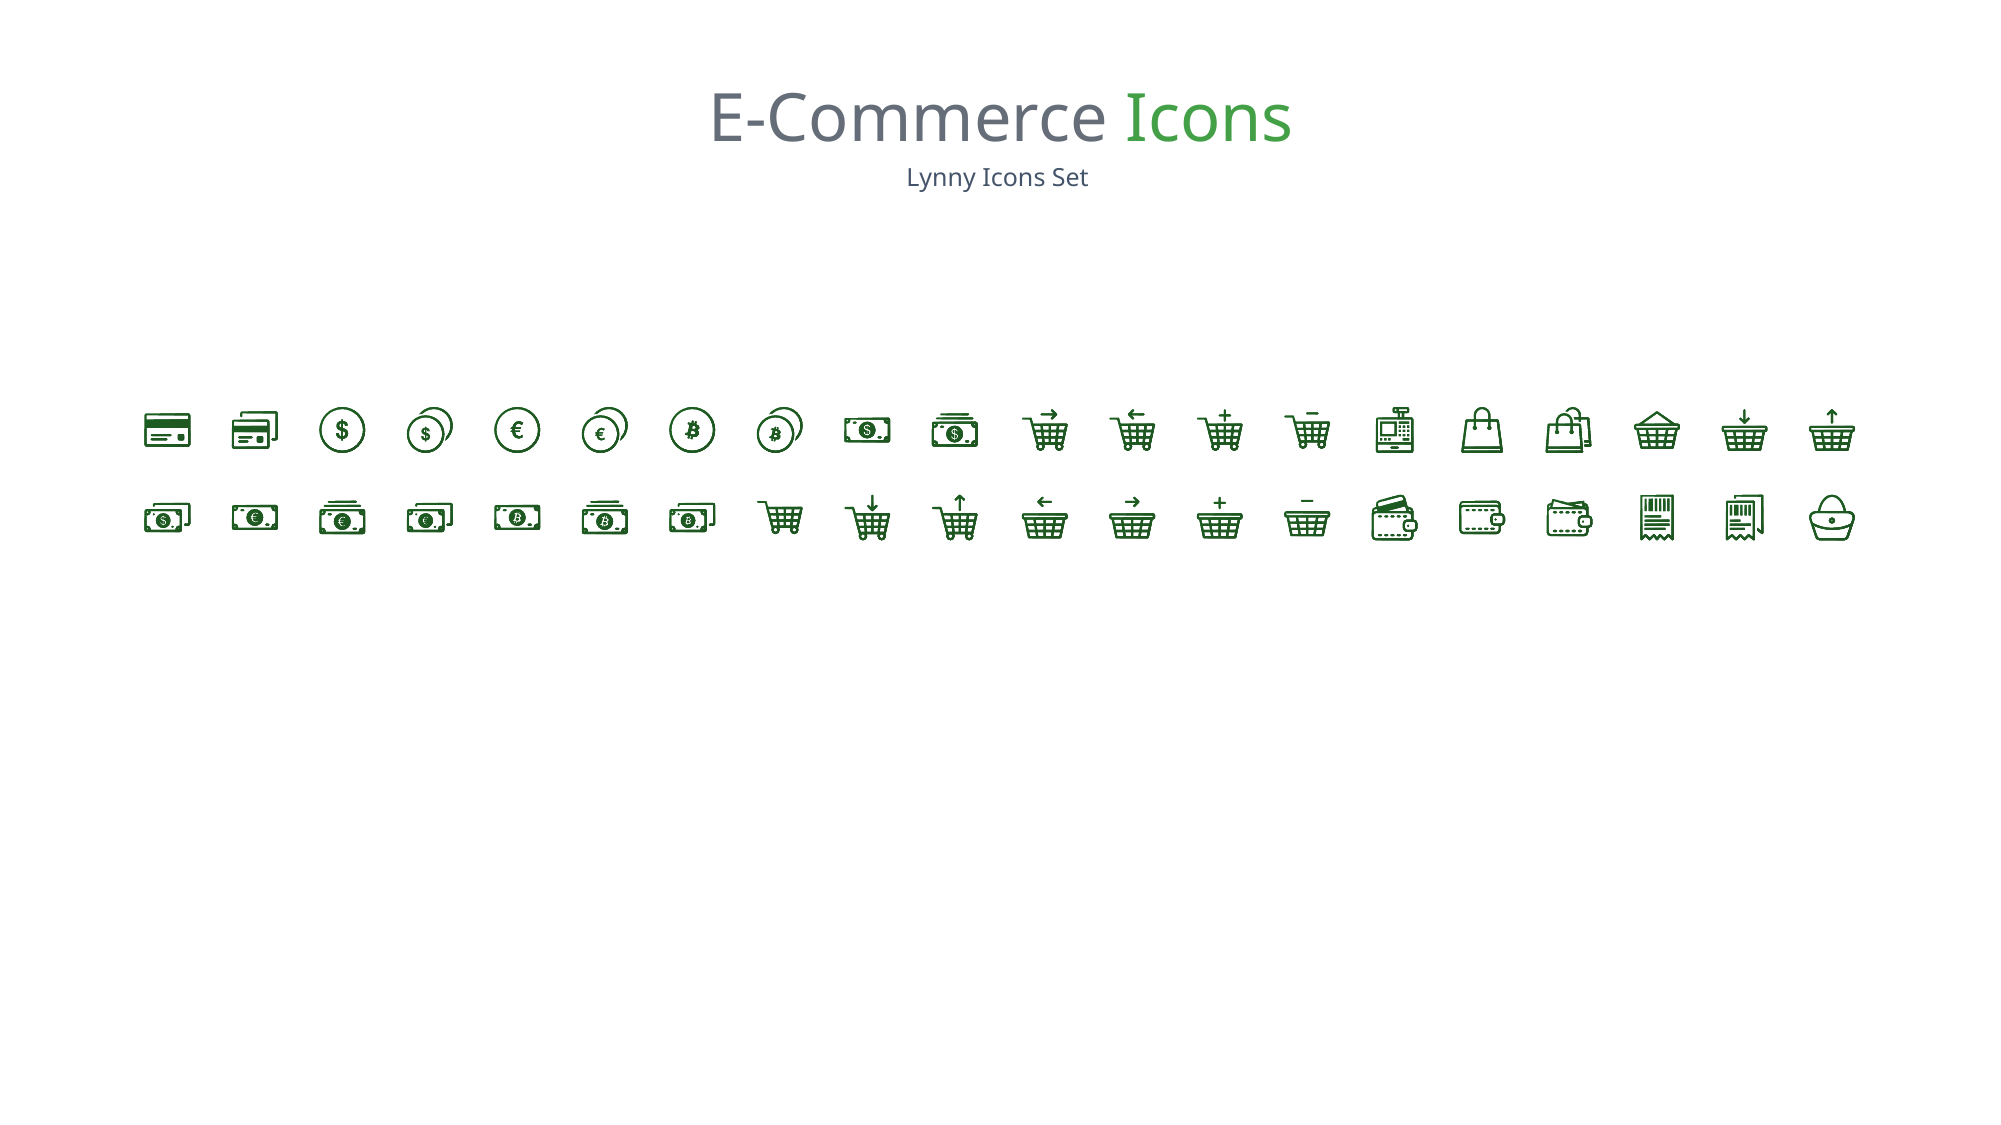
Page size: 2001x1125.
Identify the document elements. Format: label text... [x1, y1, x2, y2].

text_box [1284, 511, 1331, 537]
text_box [1124, 496, 1140, 508]
text_box [231, 504, 278, 530]
text_box [240, 411, 278, 441]
text_box [1634, 411, 1680, 449]
text_box [669, 509, 707, 533]
text_box [844, 506, 891, 541]
text_box [319, 407, 366, 453]
text_box [931, 506, 978, 541]
text_box [1739, 409, 1750, 424]
text_box [406, 509, 445, 533]
text_box [669, 407, 716, 453]
text_box E-Commerce Icons [381, 66, 1621, 162]
text_box [1640, 494, 1674, 541]
text_box [1021, 513, 1068, 539]
text_box [1809, 494, 1855, 541]
text_box [319, 509, 366, 535]
text_box [756, 500, 803, 535]
text_box [152, 502, 191, 526]
text_box [144, 509, 182, 533]
text_box [406, 407, 453, 453]
text_box [844, 417, 891, 443]
text_box [1375, 407, 1414, 453]
text_box [1021, 417, 1068, 451]
text_box [867, 494, 878, 512]
text_box [1545, 407, 1592, 453]
text_box [581, 407, 628, 453]
text_box [1213, 496, 1226, 510]
text_box [1127, 409, 1145, 420]
text_box [1218, 409, 1232, 422]
text_box [756, 407, 803, 453]
text_box [1196, 513, 1243, 539]
text_box [677, 502, 716, 526]
text_box [954, 494, 966, 512]
text_box [1040, 409, 1058, 420]
text_box [231, 419, 270, 449]
text_box [1371, 494, 1418, 541]
text_box [1109, 417, 1156, 451]
text_box [931, 421, 978, 447]
text_box [1196, 417, 1243, 451]
text_box [1546, 498, 1593, 537]
text_box [1826, 409, 1838, 424]
text_box [494, 504, 541, 530]
text_box [1037, 496, 1052, 508]
text_box [1284, 415, 1331, 449]
text_box [1461, 407, 1503, 453]
text_box [1721, 425, 1768, 451]
text_box Lynny Icons Set [891, 154, 1111, 199]
text_box [415, 502, 453, 526]
text_box [1809, 425, 1855, 451]
text_box [144, 413, 191, 447]
text_box [1459, 500, 1506, 535]
text_box [581, 509, 628, 535]
text_box [1734, 494, 1764, 535]
text_box [1725, 500, 1755, 541]
text_box [494, 407, 541, 453]
text_box [1109, 513, 1156, 539]
